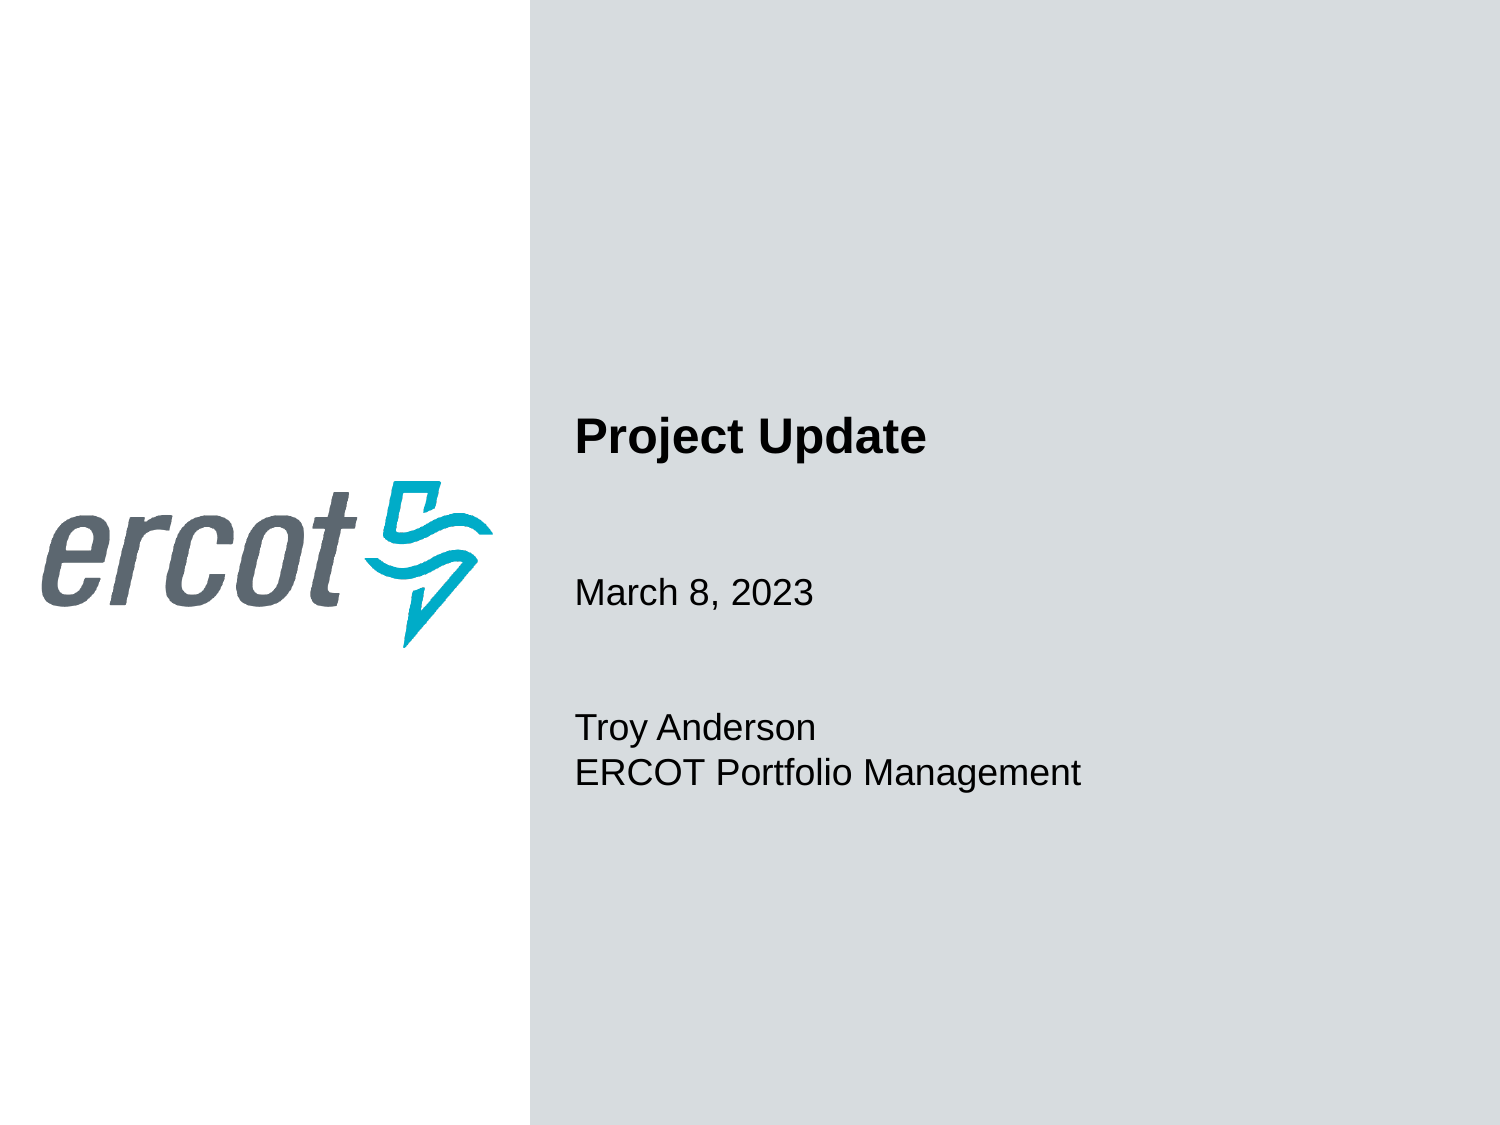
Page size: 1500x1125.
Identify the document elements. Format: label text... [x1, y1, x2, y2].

text_box Project Update March 8, 2023 Troy Anderson ERCOT Portfolio Management [559, 395, 1486, 801]
picture [32, 471, 501, 654]
